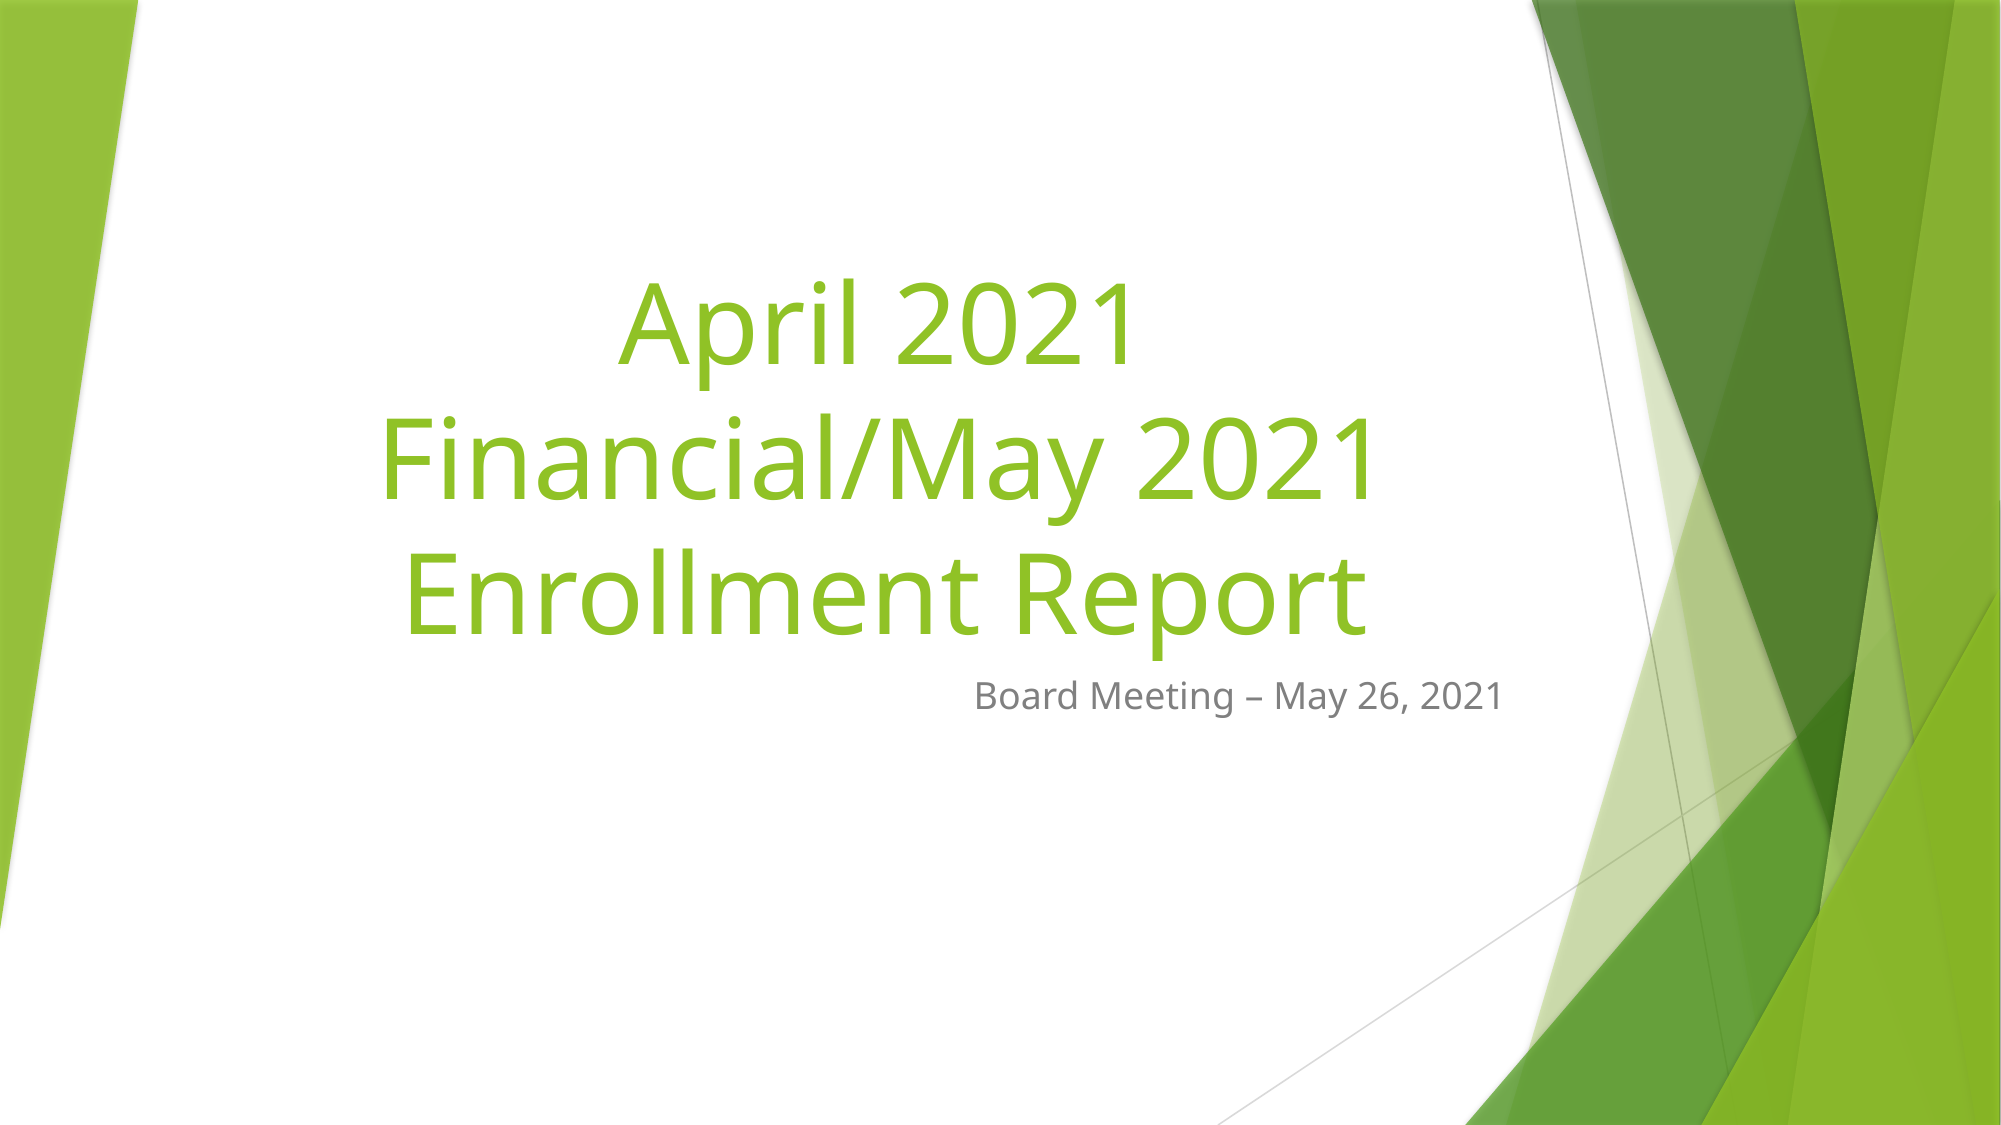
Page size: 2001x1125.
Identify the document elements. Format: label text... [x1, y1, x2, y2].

subtitle Board Meeting – May 26, 2021 [247, 664, 1522, 845]
title April 2021 Financial/May 2021 Enrollment Report [247, 232, 1522, 664]
